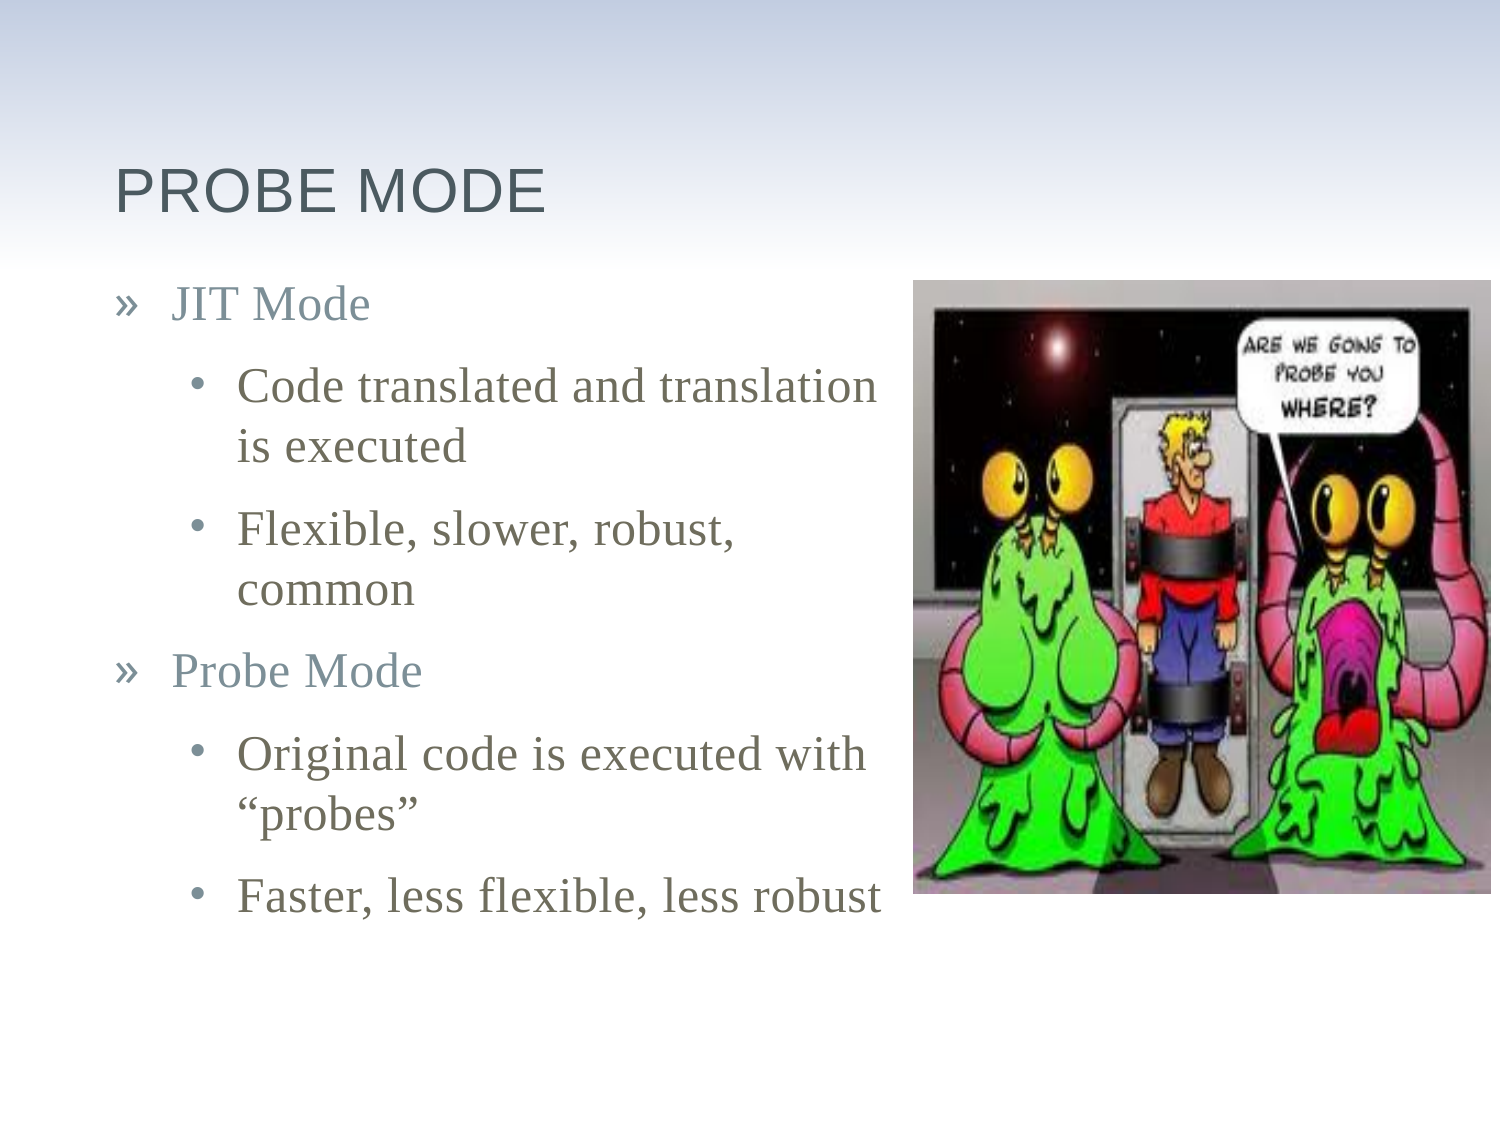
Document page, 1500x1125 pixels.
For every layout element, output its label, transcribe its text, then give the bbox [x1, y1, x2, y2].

title Probe mode [99, 45, 1400, 233]
list JIT Mode Code translated and translation is executed Flexible, slower, robust, common Probe Mode Original code is executed with “probes” Faster, less flexible, less robust [99, 262, 923, 938]
picture [913, 280, 1492, 894]
